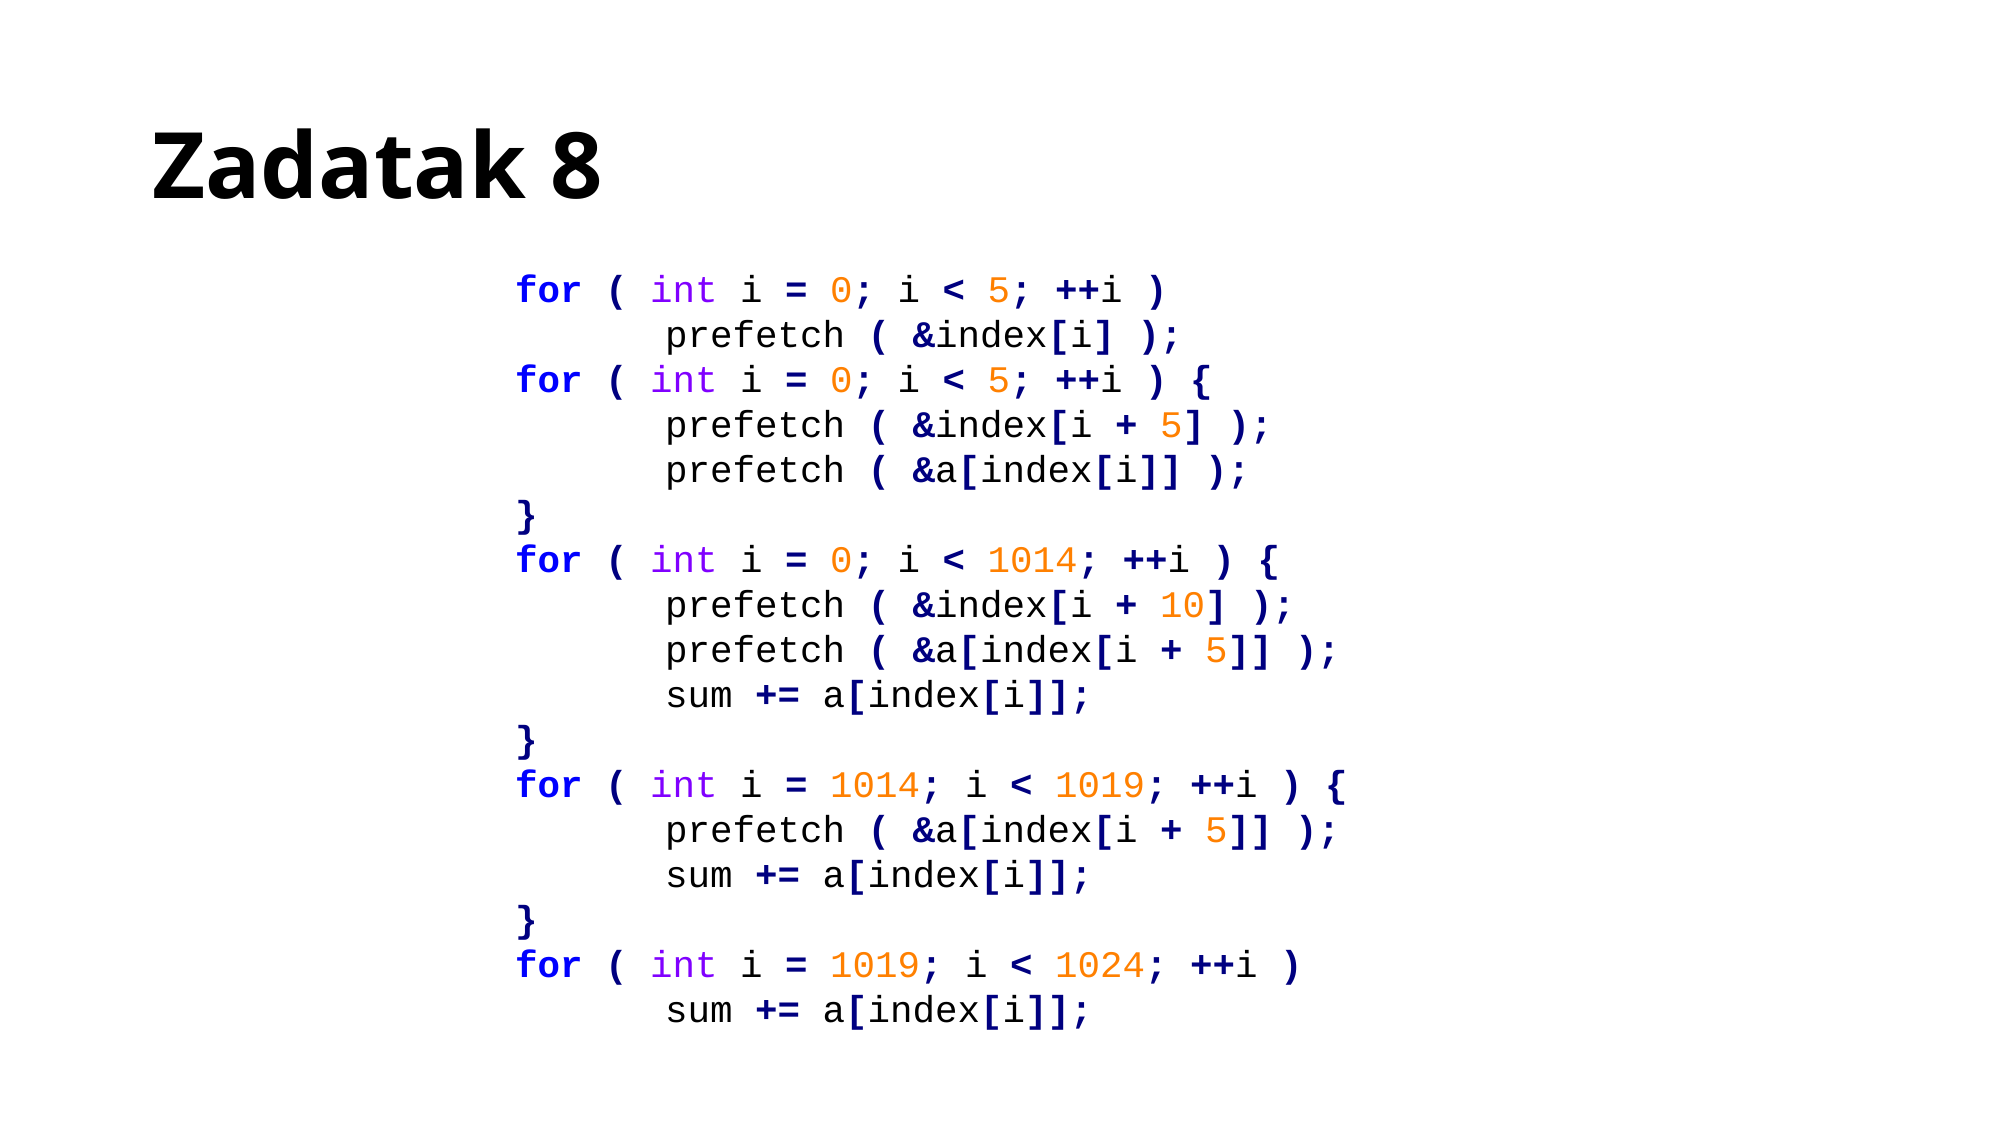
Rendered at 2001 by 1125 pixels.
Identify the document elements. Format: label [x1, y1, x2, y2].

text_box [500, 258, 1500, 1038]
title [137, 59, 1863, 278]
